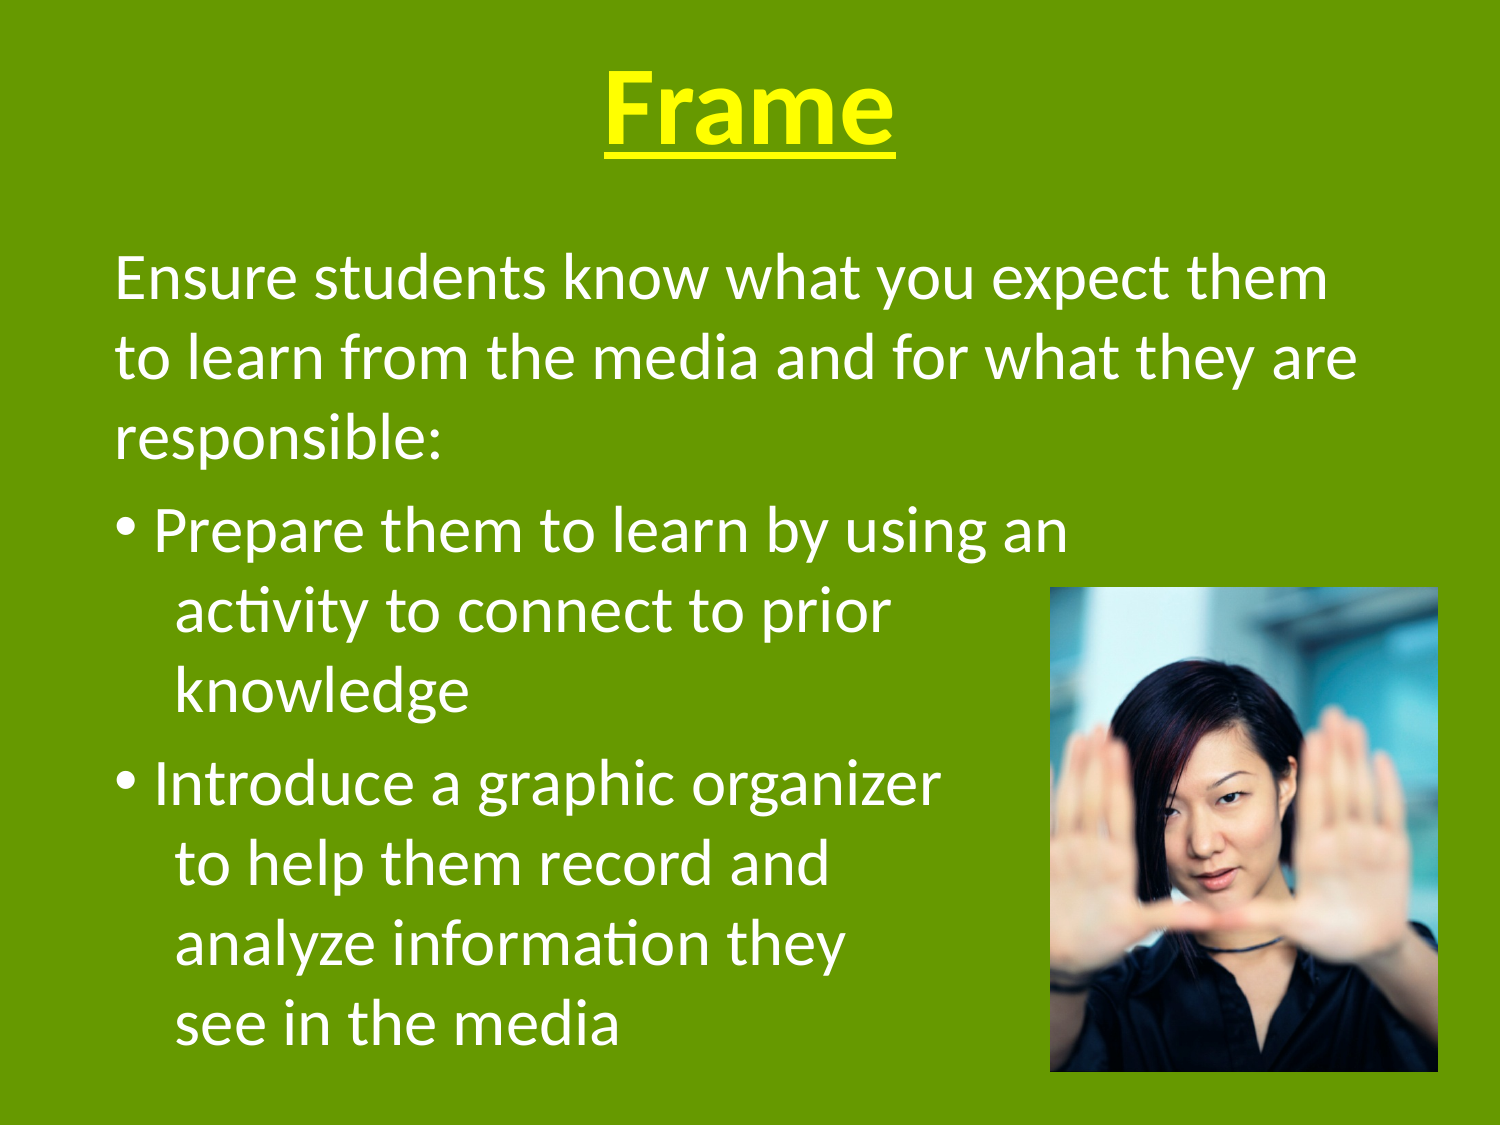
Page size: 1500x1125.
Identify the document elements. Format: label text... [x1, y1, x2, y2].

text_box Frame [588, 24, 912, 175]
picture [1049, 587, 1438, 1072]
subtitle Ensure students know what you expect them to learn from the media and for what they are responsible: Prepare them to learn by using an activity to connect to prior knowledge Introduce a graphic organizer to help them record and analyze information they see in the media [99, 224, 1388, 725]
